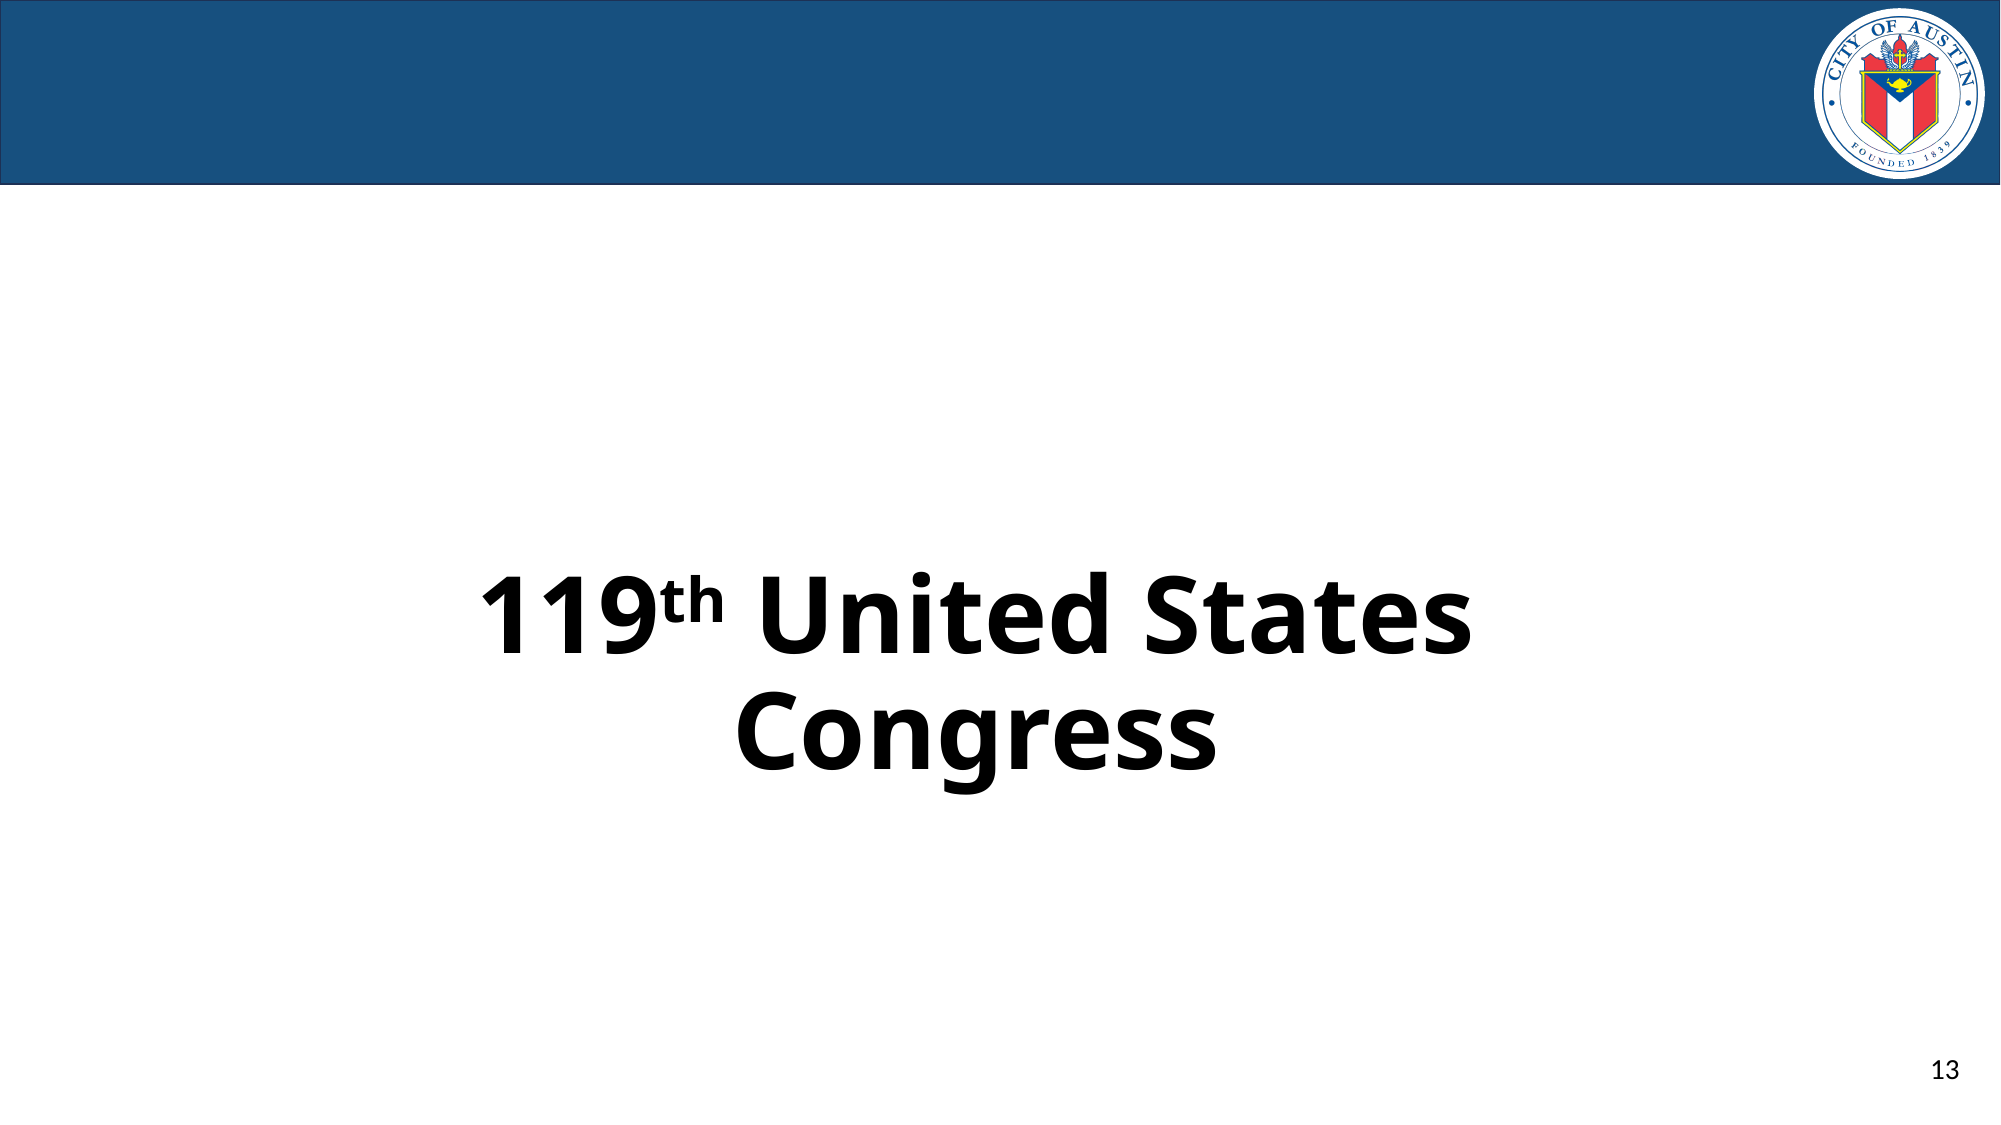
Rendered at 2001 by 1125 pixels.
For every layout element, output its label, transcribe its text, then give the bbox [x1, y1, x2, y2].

picture [1822, 16, 1978, 172]
text_box 119th United States Congress [426, 554, 1525, 801]
slide_number 12 [1524, 1042, 1975, 1103]
title STATE [136, 280, 1862, 749]
